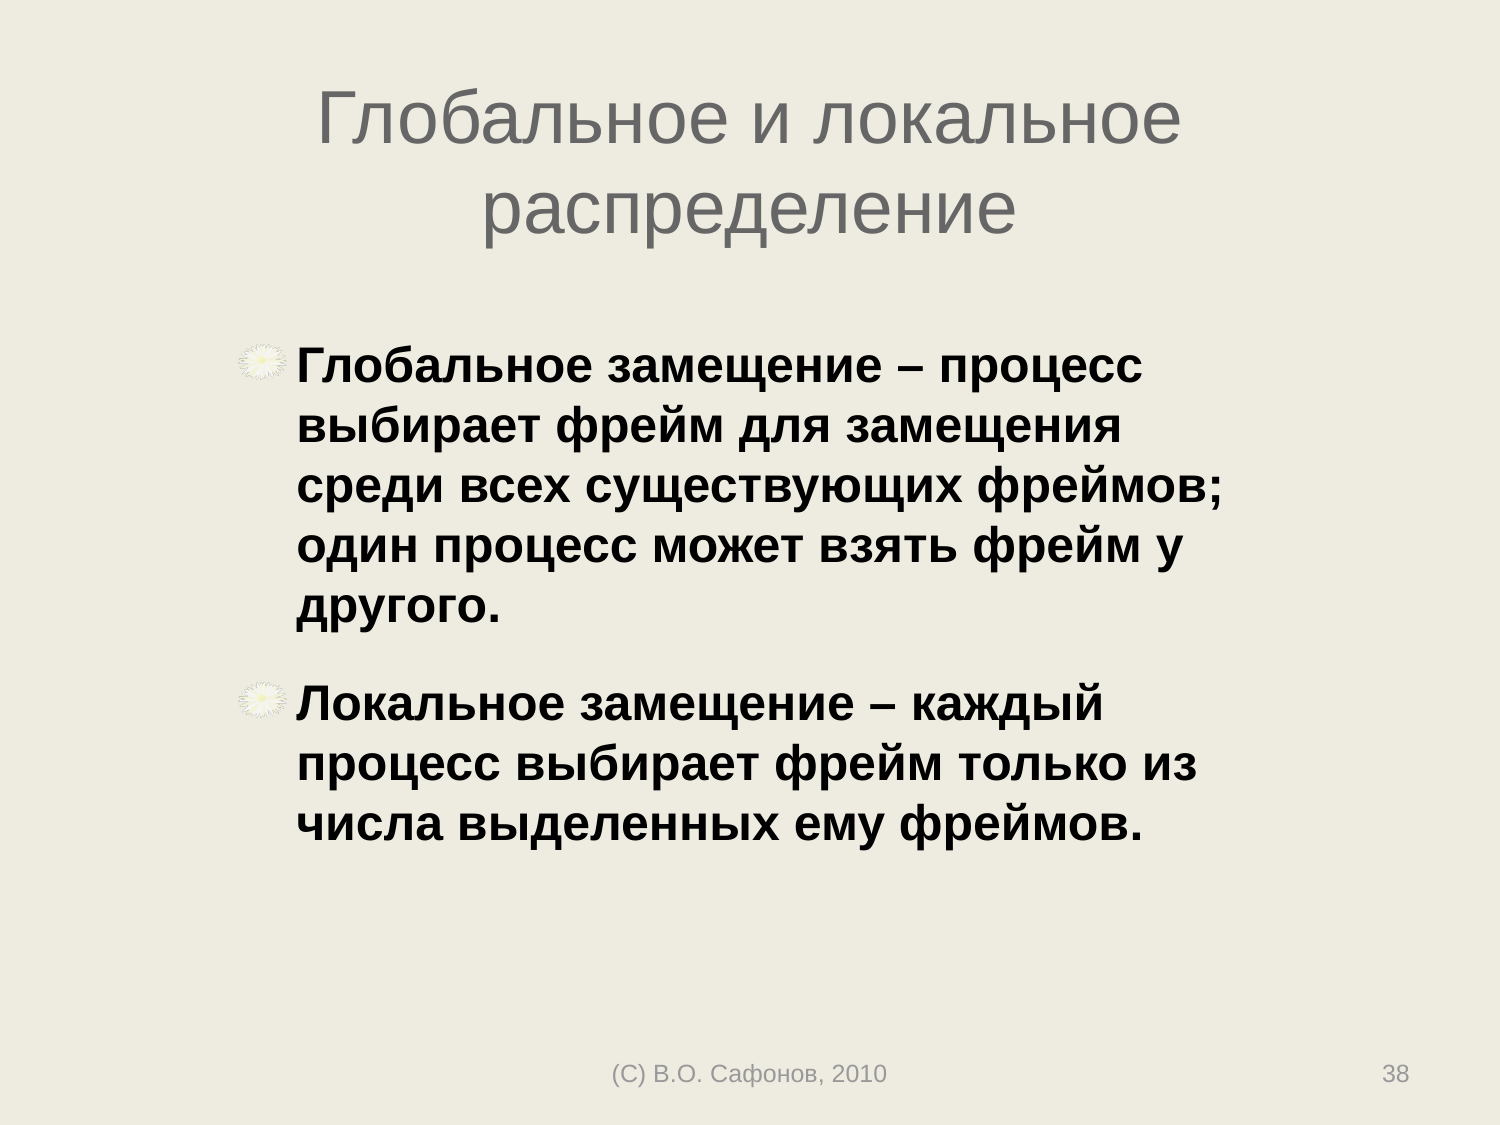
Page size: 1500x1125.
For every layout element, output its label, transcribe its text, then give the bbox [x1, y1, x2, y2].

title Глобальное и локальное распределение [74, 49, 1426, 268]
footer (C) В.О. Сафонов, 2010 [512, 1042, 988, 1103]
picture [238, 344, 287, 380]
list Глобальное замещение – процесс выбирает фрейм для замещения среди всех существующих фреймов; один процесс может взять фрейм у другого. Локальное замещение – каждый процесс выбирает фрейм только из числа выделенных ему фреймов. [223, 324, 1276, 1005]
picture [238, 682, 287, 718]
slide_number 38 [1074, 1042, 1425, 1103]
